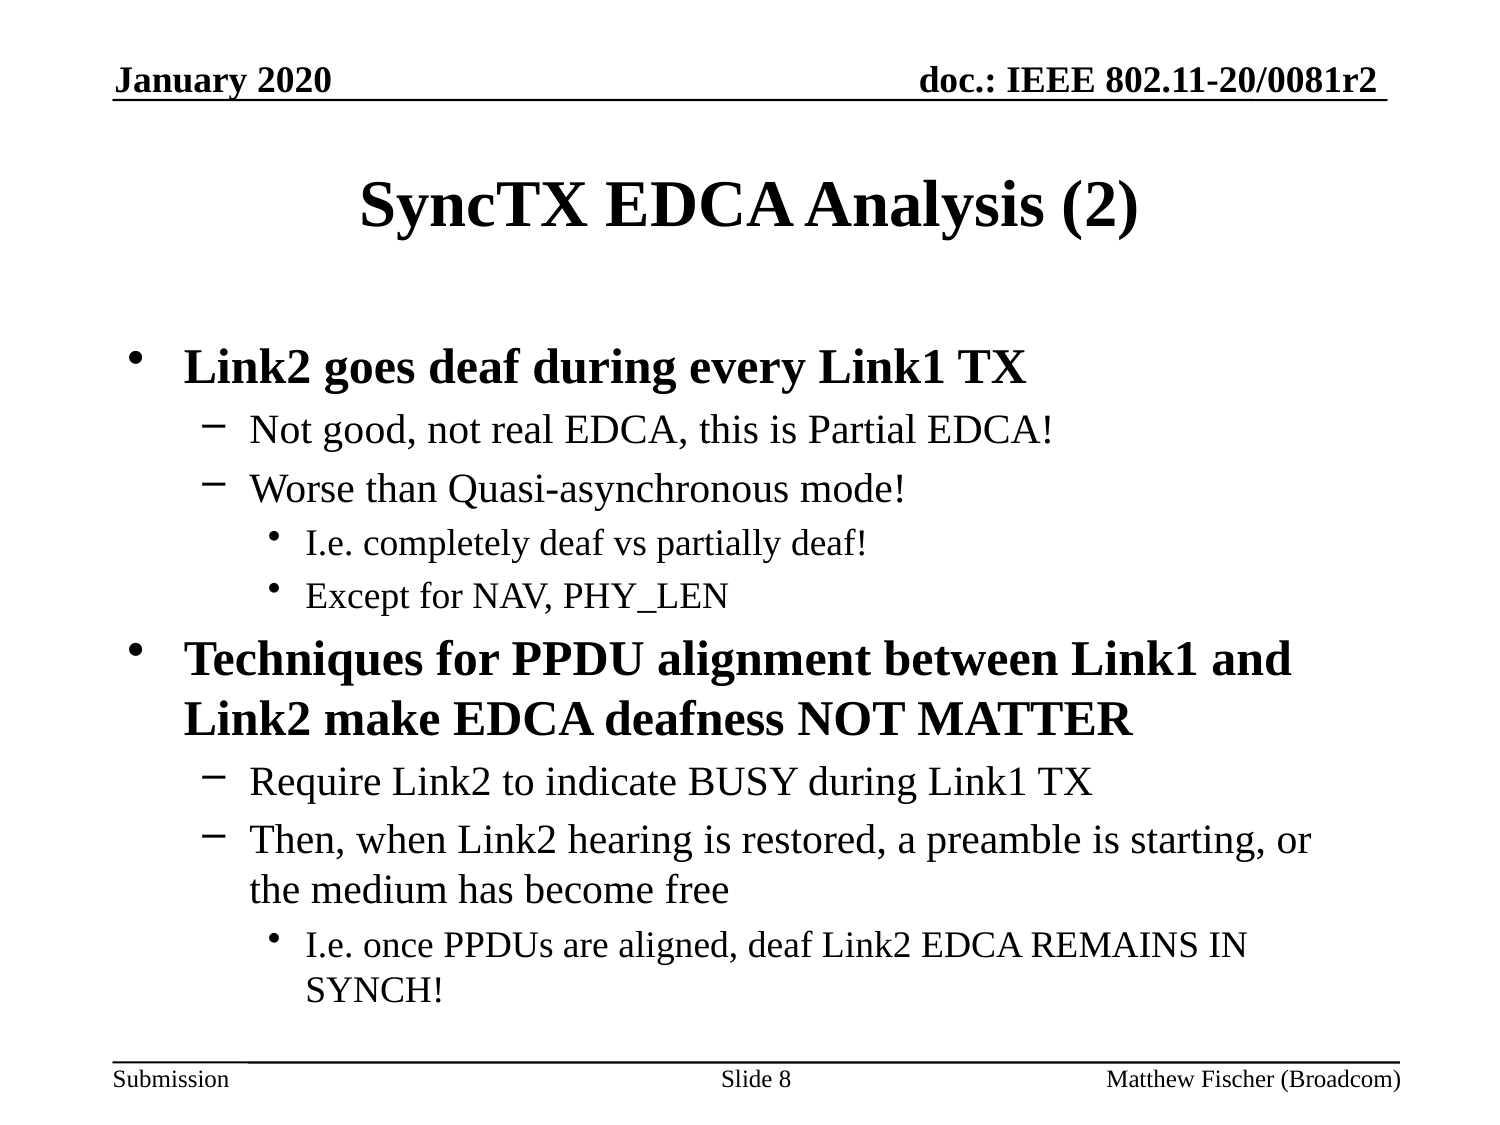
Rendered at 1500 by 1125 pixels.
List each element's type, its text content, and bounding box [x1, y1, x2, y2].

footer Matthew Fischer (Broadcom) [1102, 1061, 1402, 1093]
slide_number Slide 8 [712, 1061, 800, 1093]
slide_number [114, 54, 335, 101]
title SyncTX EDCA Analysis (2) [112, 112, 1388, 288]
list Link2 goes deaf during every Link1 TX Not good, not real EDCA, this is Partial EDCA! Worse than Quasi-asynchronous mode! I.e. completely deaf vs partially deaf! Except for NAV, PHY_LEN Techniques for PPDU alignment between Link1 and Link2 make EDCA deafness NOT MATTER Require Link2 to indicate BUSY during Link1 TX Then, when Link2 hearing is restored, a preamble is starting, or the medium has become free I.e. once PPDUs are aligned, deaf Link2 EDCA REMAINS IN SYNCH! [112, 326, 1388, 1002]
